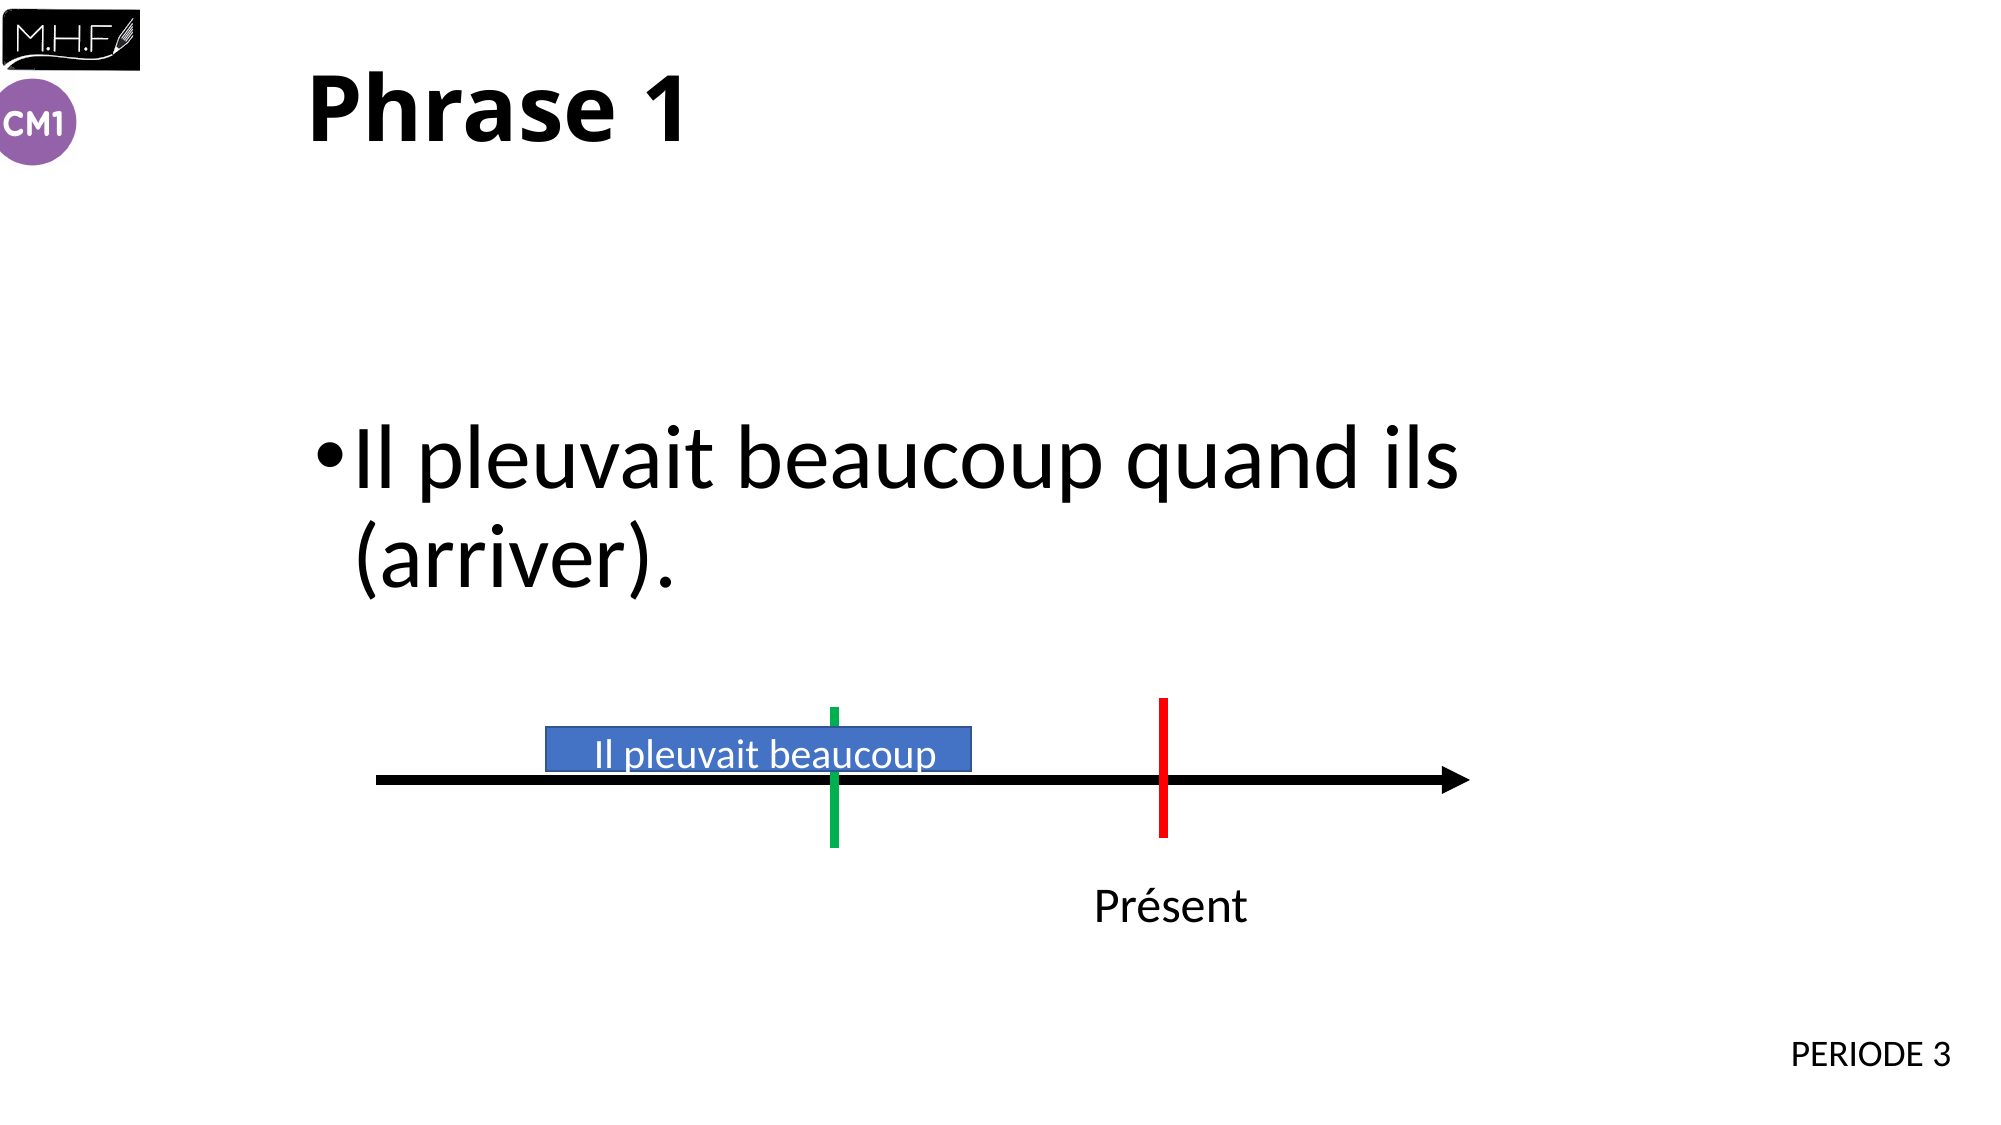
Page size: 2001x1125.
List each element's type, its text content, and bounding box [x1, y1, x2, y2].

list Il pleuvait beaucoup quand ils (arriver). [299, 401, 1710, 857]
title Phrase 1 [290, 3, 1837, 221]
text_box PERIODE 3 [1362, 1021, 1967, 1082]
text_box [750, 707, 1079, 935]
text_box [1079, 697, 1425, 941]
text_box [545, 719, 972, 785]
picture [0, 7, 140, 166]
